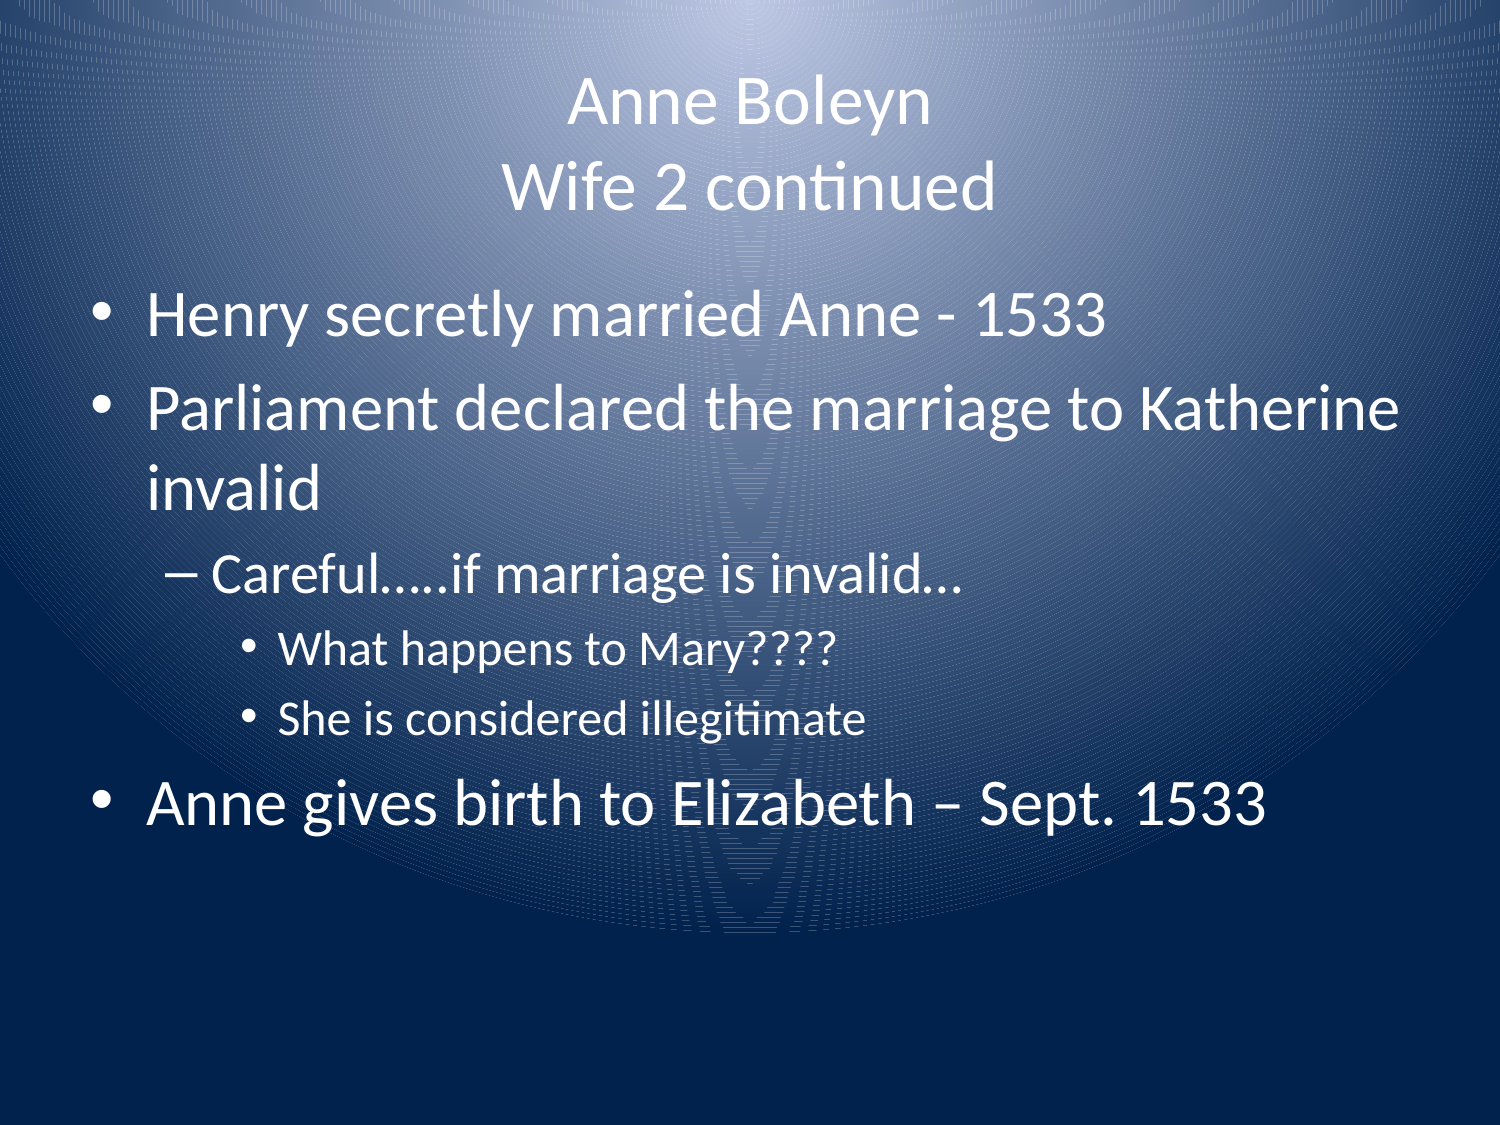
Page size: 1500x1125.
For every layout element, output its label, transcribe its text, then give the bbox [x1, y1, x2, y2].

list Henry secretly married Anne - 1533 Parliament declared the marriage to Katherine invalid Careful…..if marriage is invalid… What happens to Mary???? She is considered illegitimate Anne gives birth to Elizabeth – Sept. 1533 [75, 262, 1425, 1005]
title Anne Boleyn Wife 2 continued [75, 45, 1425, 233]
